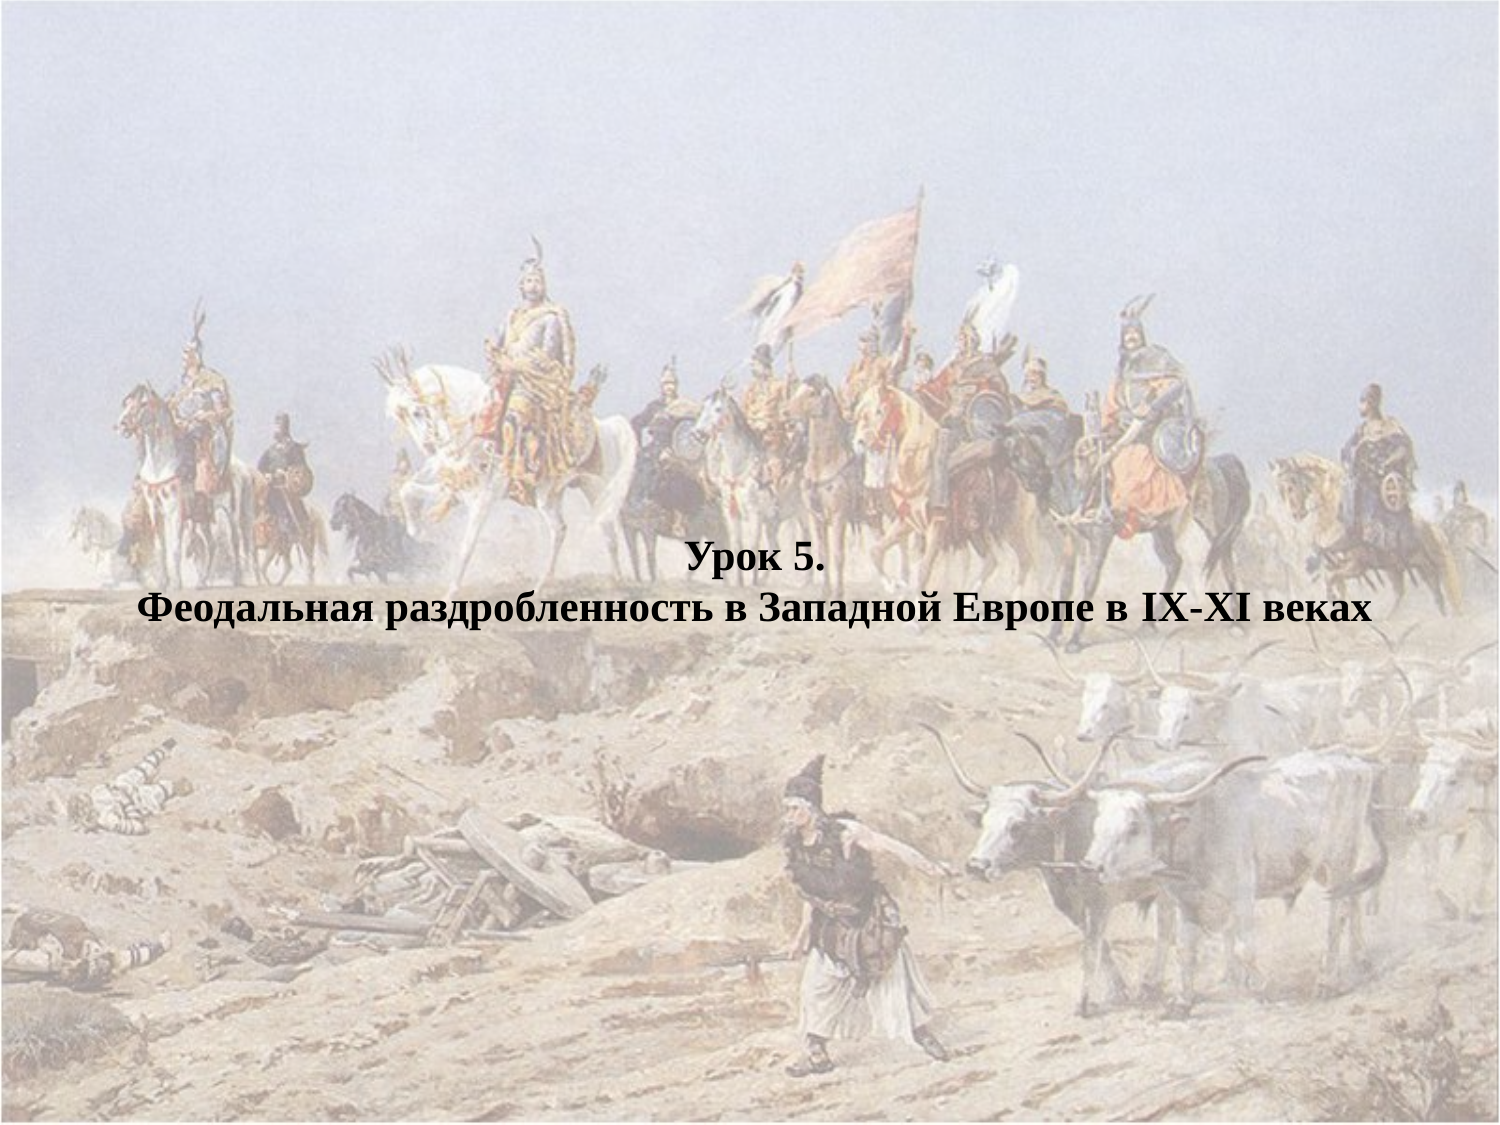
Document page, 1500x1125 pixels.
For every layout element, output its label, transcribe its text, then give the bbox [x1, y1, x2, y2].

title Урок 5. Феодальная раздробленность в Западной Европе в IX-XI веках [117, 492, 1393, 734]
